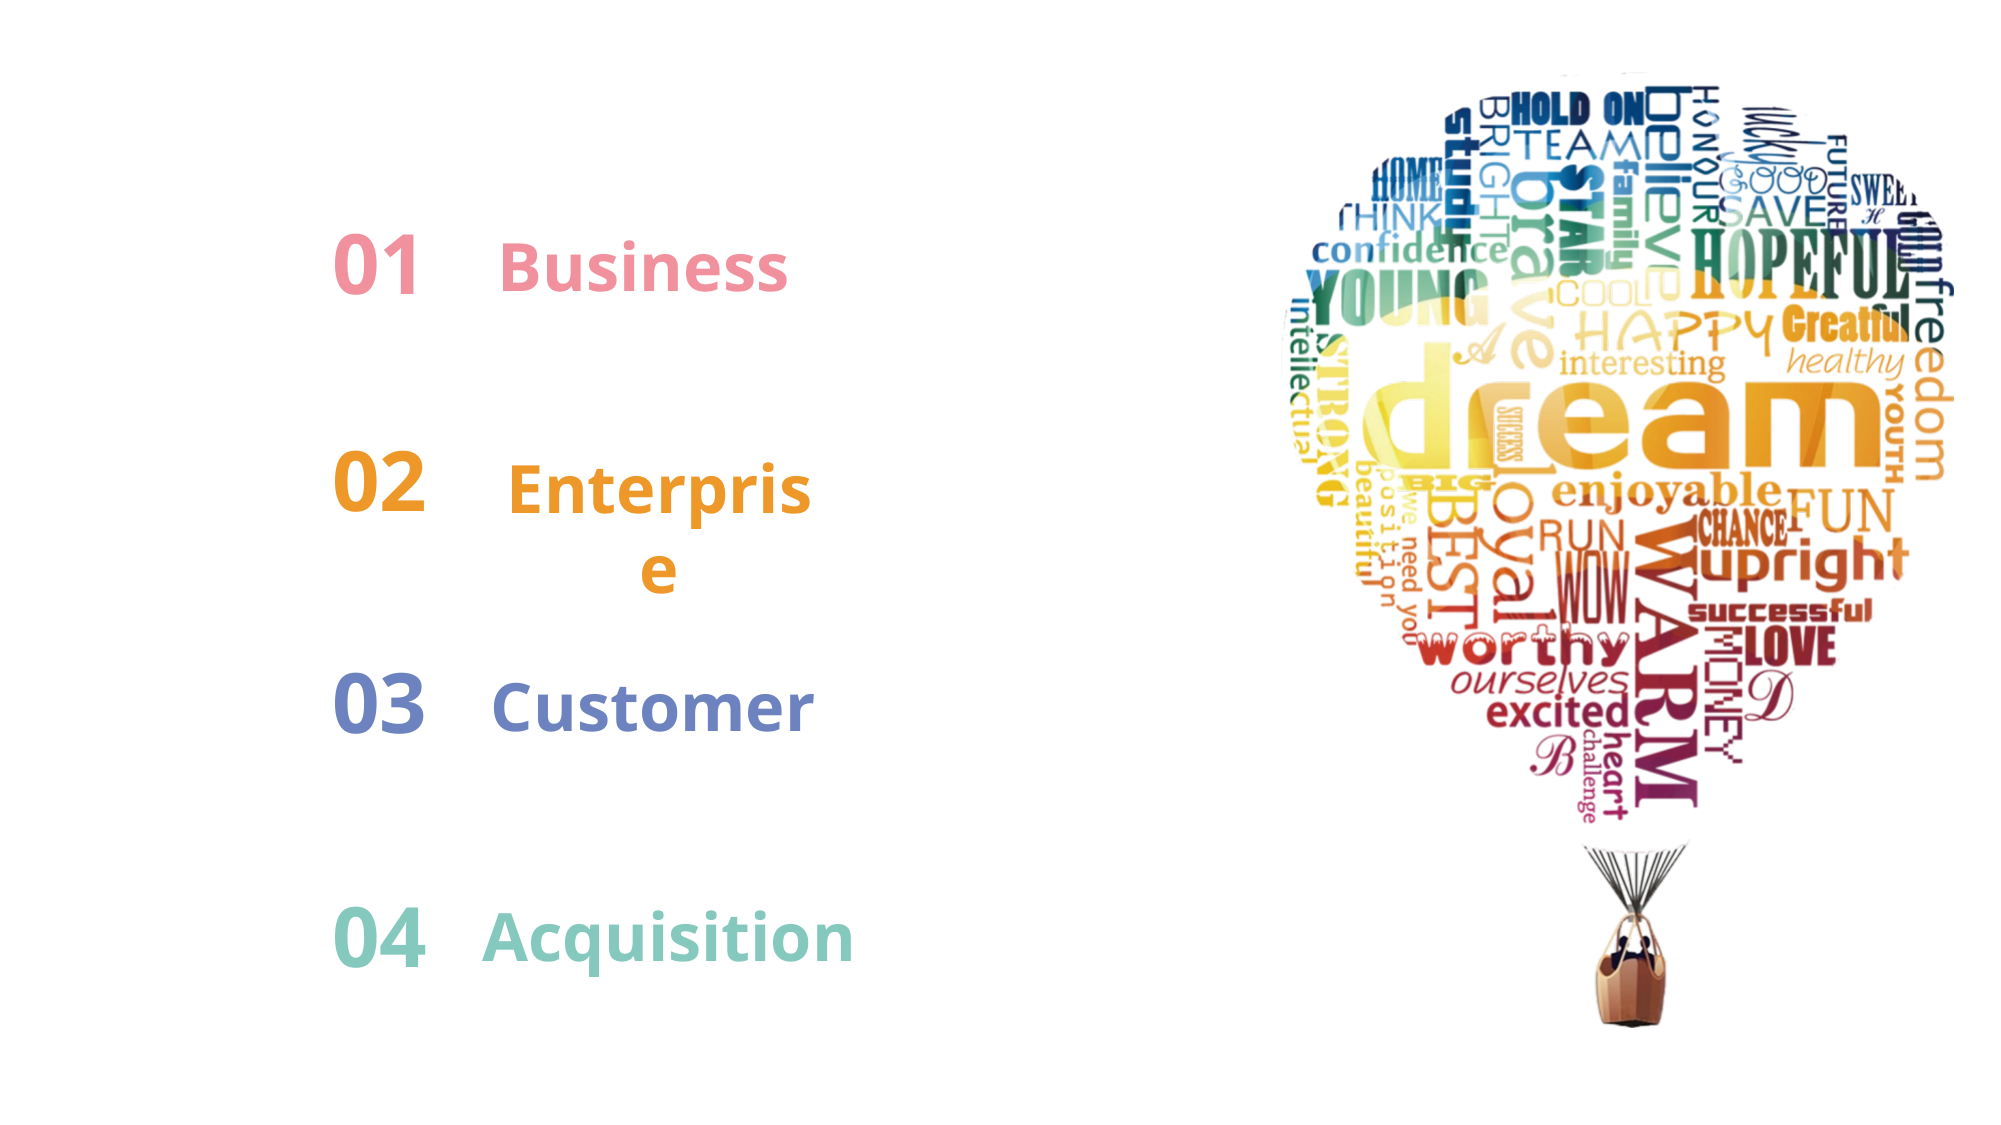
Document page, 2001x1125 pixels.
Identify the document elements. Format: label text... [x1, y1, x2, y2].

text_box Customer [476, 656, 874, 752]
text_box 01 [317, 203, 456, 319]
text_box 02 [317, 420, 456, 536]
picture [1281, 72, 1954, 1028]
text_box Enterprise [476, 439, 844, 614]
text_box Acquisition [456, 887, 883, 982]
text_box 04 [317, 877, 456, 992]
text_box 03 [317, 642, 456, 758]
text_box Business [483, 216, 828, 312]
